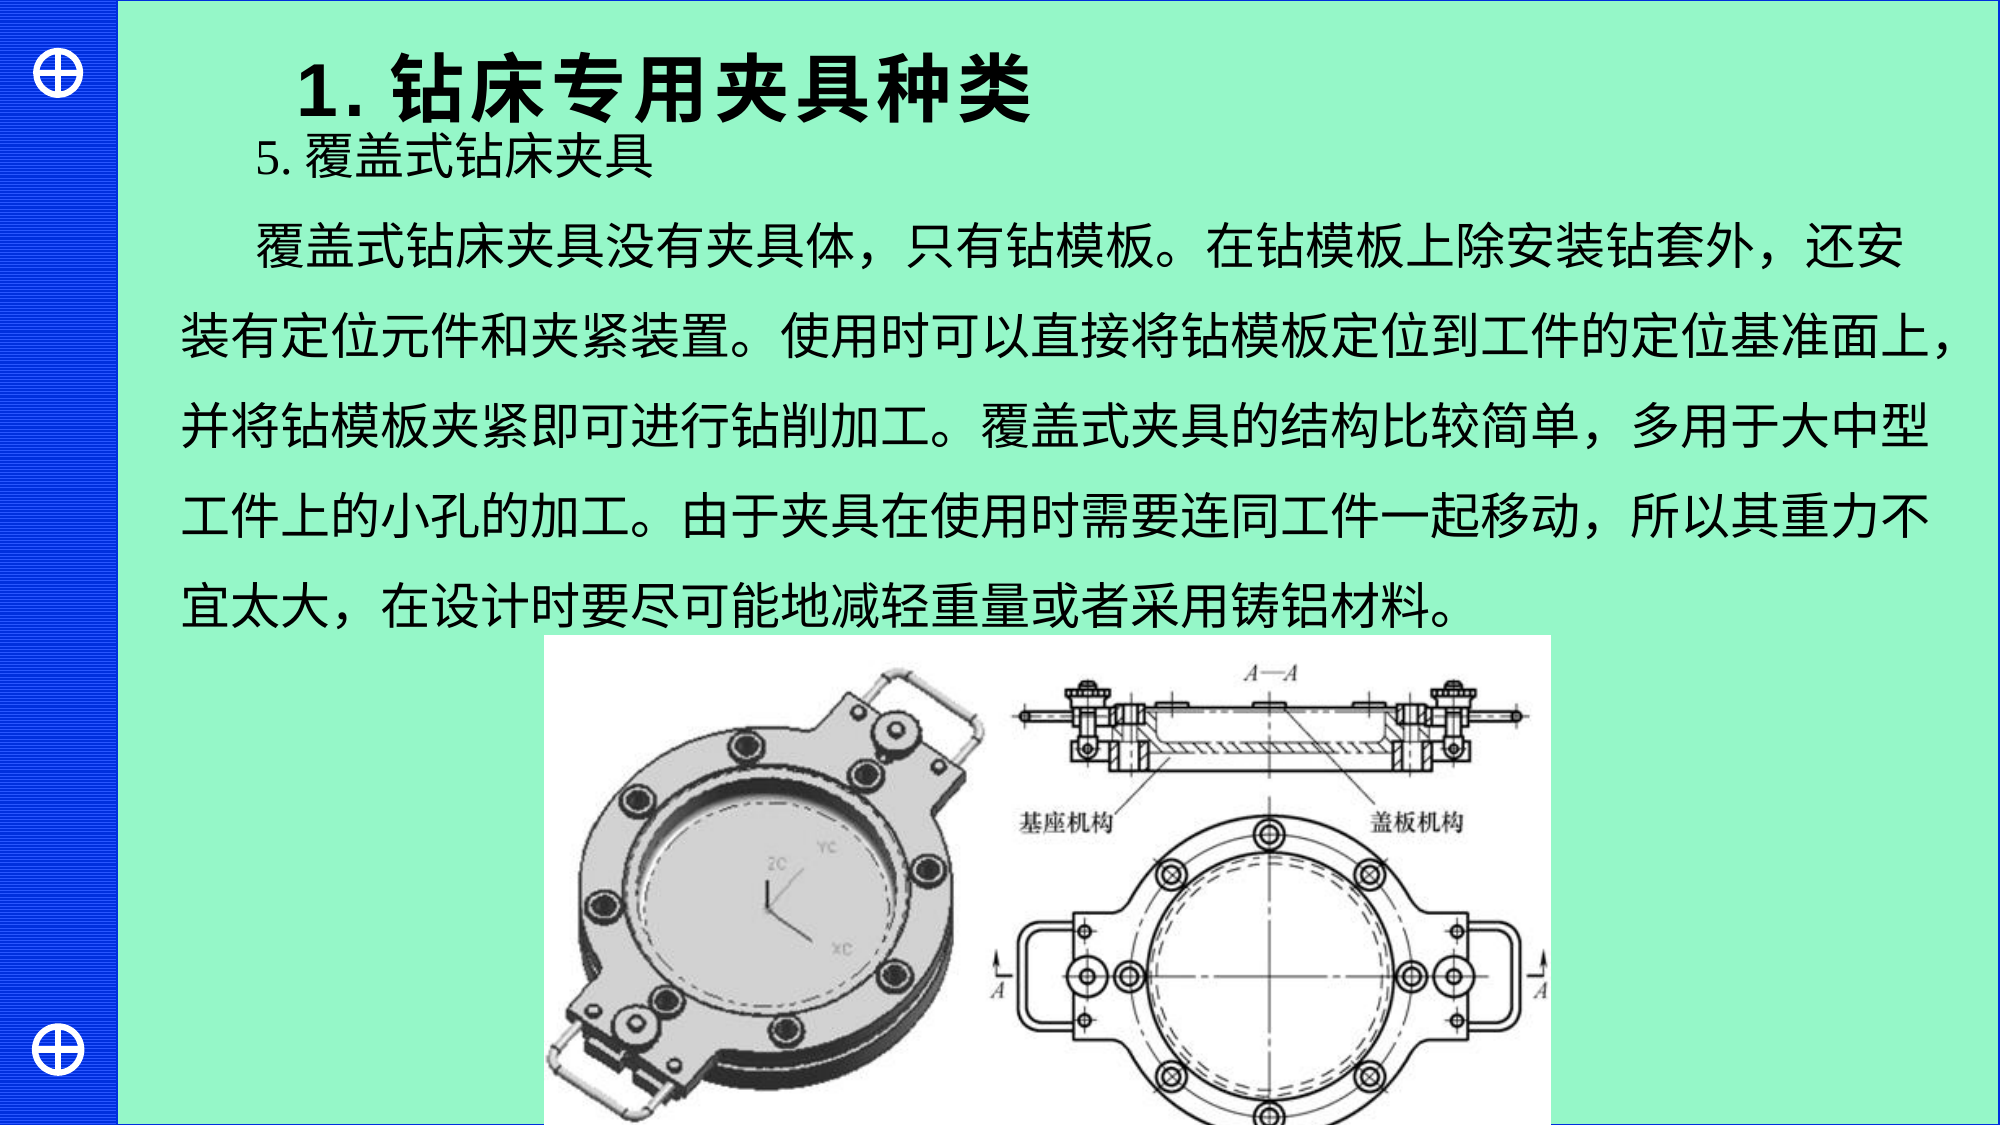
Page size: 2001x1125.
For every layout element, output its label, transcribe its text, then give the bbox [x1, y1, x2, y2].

picture [544, 635, 1551, 1125]
text_box 1.钻床专用夹具种类 [173, 18, 1462, 87]
text_box 5.覆盖式钻床夹具 覆盖式钻床夹具没有夹具体，只有钻模板。在钻模板上除安装钻套外，还安装有定位元件和夹紧装置。使用时可以直接将钻模板定位到工件的定位基准面上，并将钻模板夹紧即可进行钻削加工。覆盖式夹具的结构比较简单，多用于大中型工件上的小孔的加工。由于夹具在使用时需要连同工件一起移动，所以其重力不宜太大，在设计时要尽可能地减轻重量或者采用铸铝材料。 [165, 87, 1951, 732]
